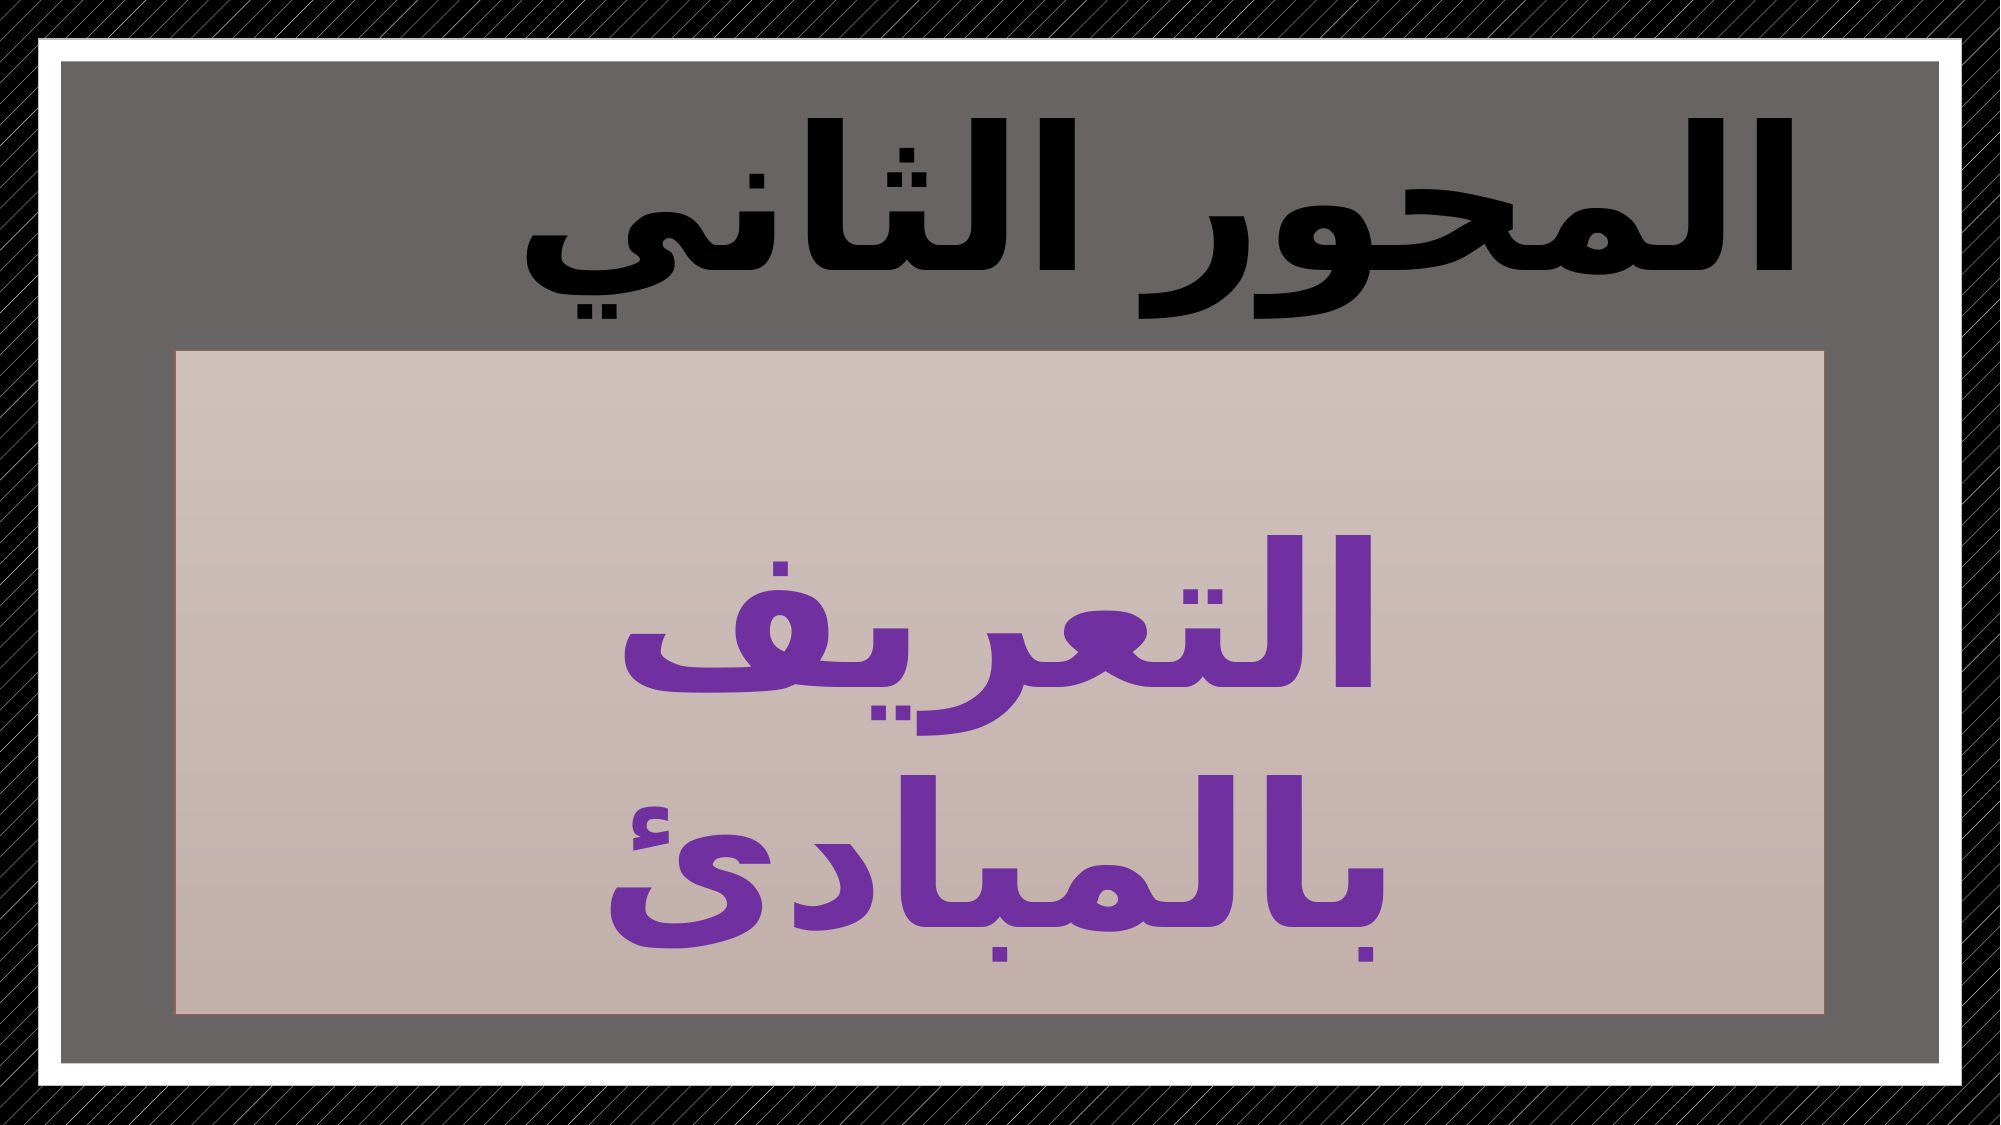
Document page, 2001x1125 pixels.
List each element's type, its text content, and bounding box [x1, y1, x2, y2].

title المحور الثاني [174, 92, 1825, 318]
list التعريف بالمبادئ [174, 350, 1825, 1015]
